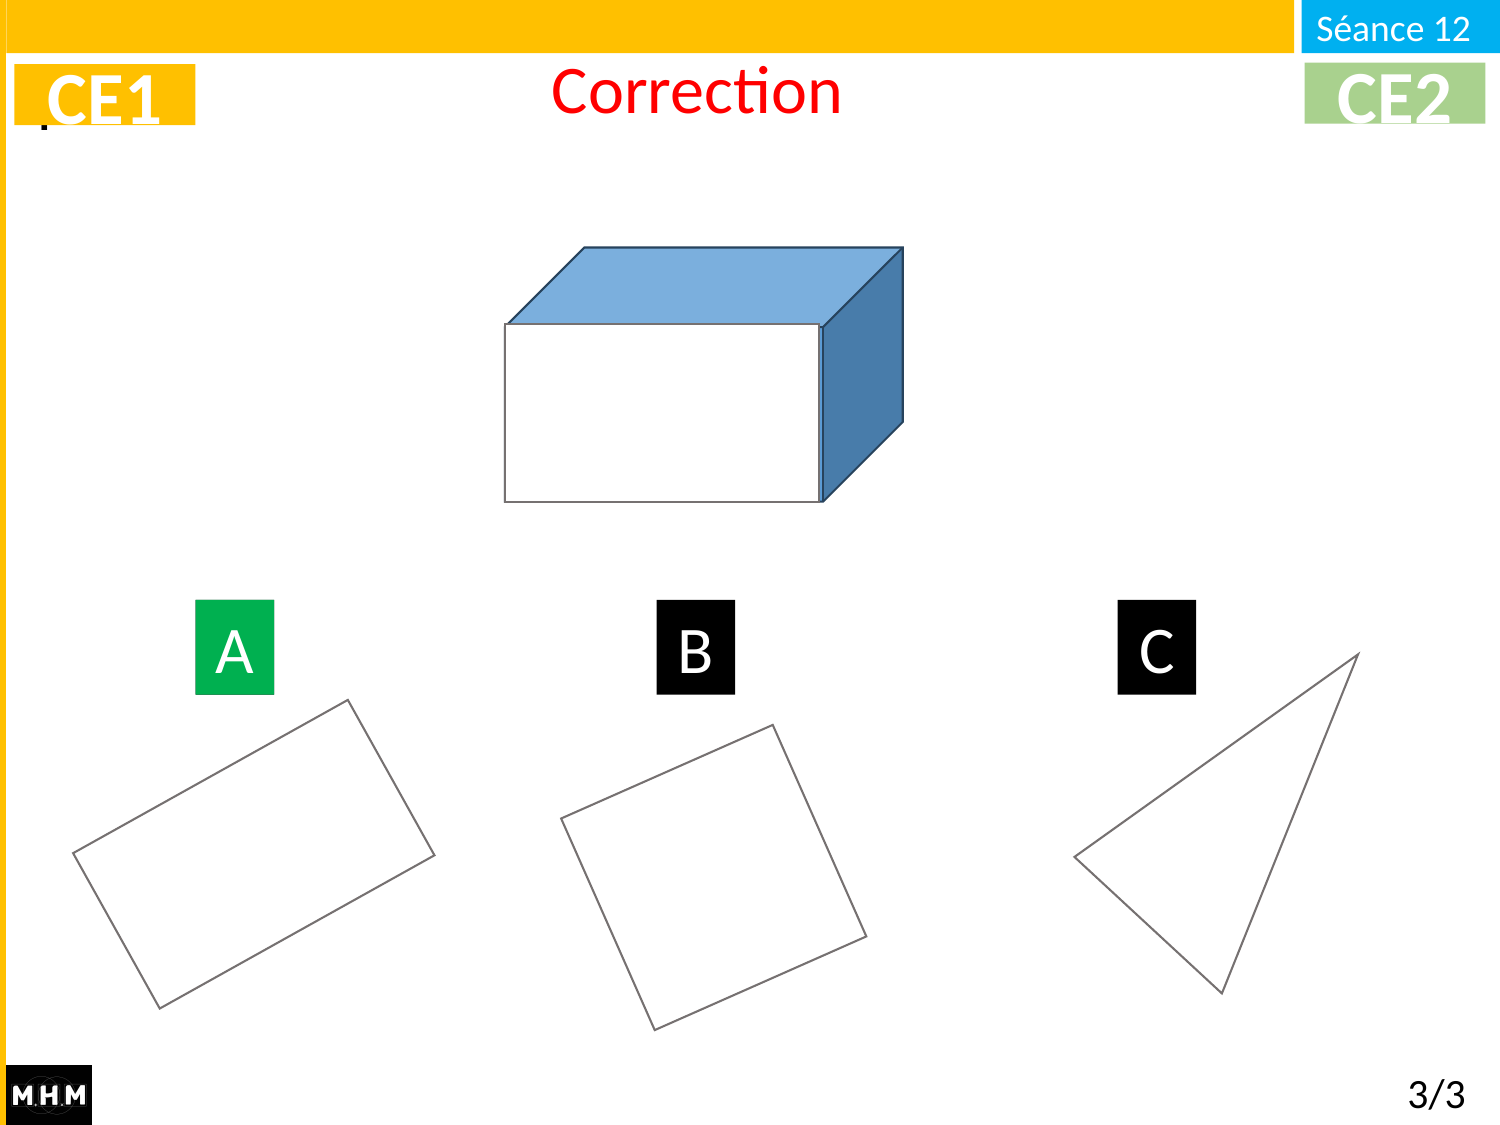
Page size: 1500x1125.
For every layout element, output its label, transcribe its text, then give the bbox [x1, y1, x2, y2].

text_box B [656, 599, 736, 695]
title Correction [536, 47, 1056, 137]
text_box CE2 [1303, 62, 1487, 125]
picture [6, 1065, 92, 1125]
text_box [1072, 651, 1361, 996]
text_box [504, 323, 820, 503]
text_box A [195, 599, 275, 695]
text_box [71, 698, 436, 1010]
text_box [507, 246, 904, 503]
list 3/3 [1373, 1064, 1500, 1125]
text_box [559, 723, 868, 1032]
text_box C [1117, 599, 1197, 695]
text_box CE1 [13, 63, 196, 126]
